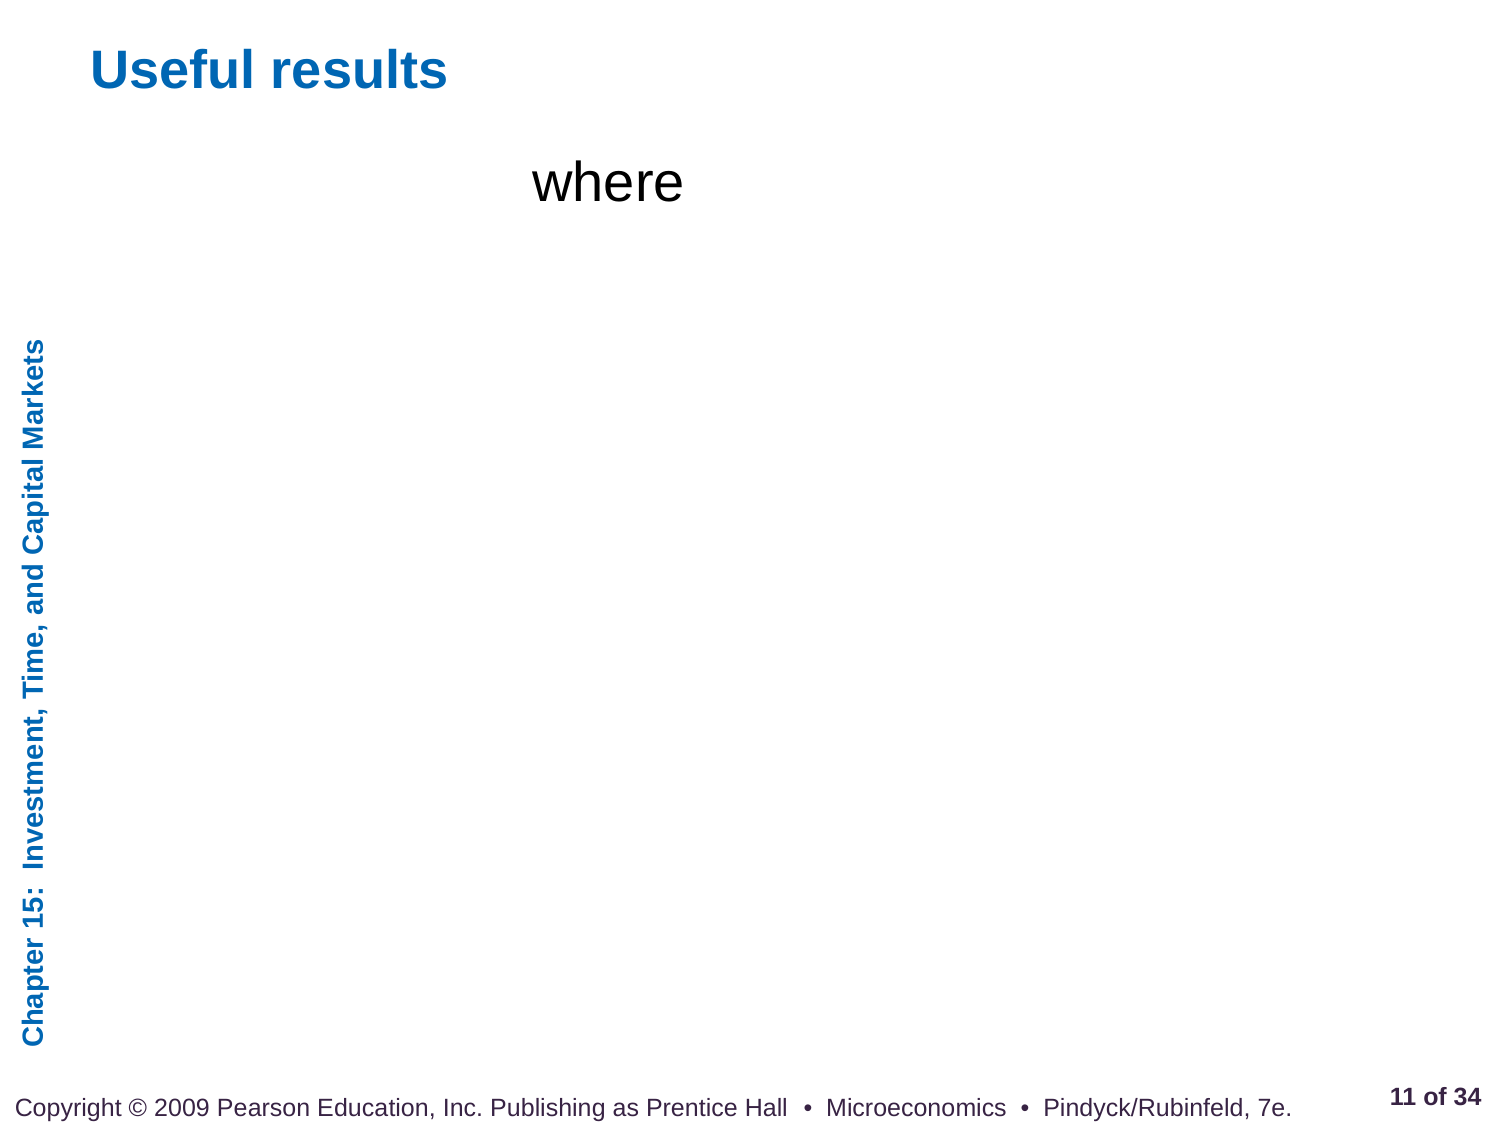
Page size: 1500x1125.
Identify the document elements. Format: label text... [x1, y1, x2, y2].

title Useful results [75, 19, 1425, 114]
